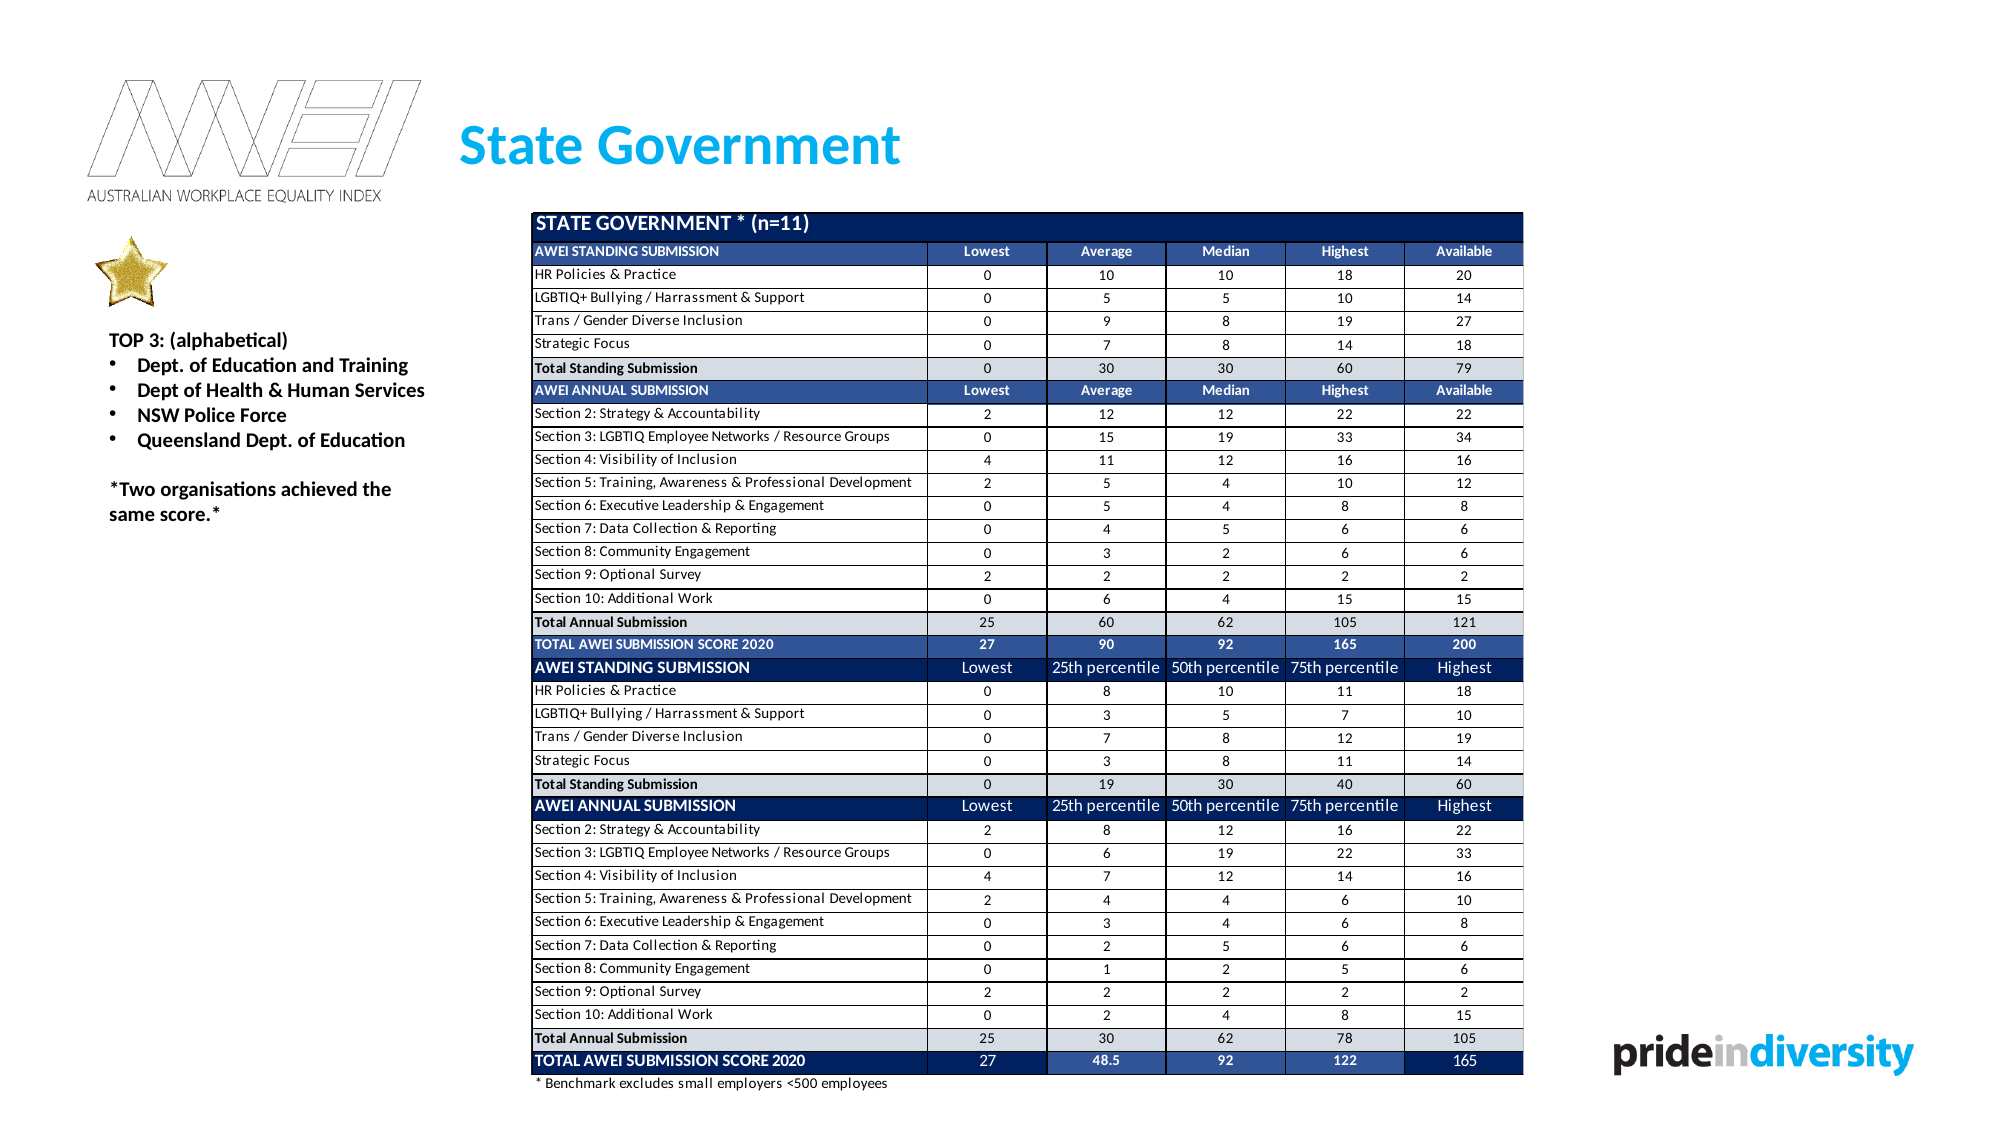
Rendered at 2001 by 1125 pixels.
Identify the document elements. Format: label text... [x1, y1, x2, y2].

picture [531, 212, 1525, 1099]
title State Government [444, 47, 1914, 235]
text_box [94, 235, 445, 537]
picture [1900, 1049, 1914, 1076]
picture [1614, 1034, 1914, 1076]
picture [86, 78, 422, 204]
picture [1758, 1050, 1765, 1061]
